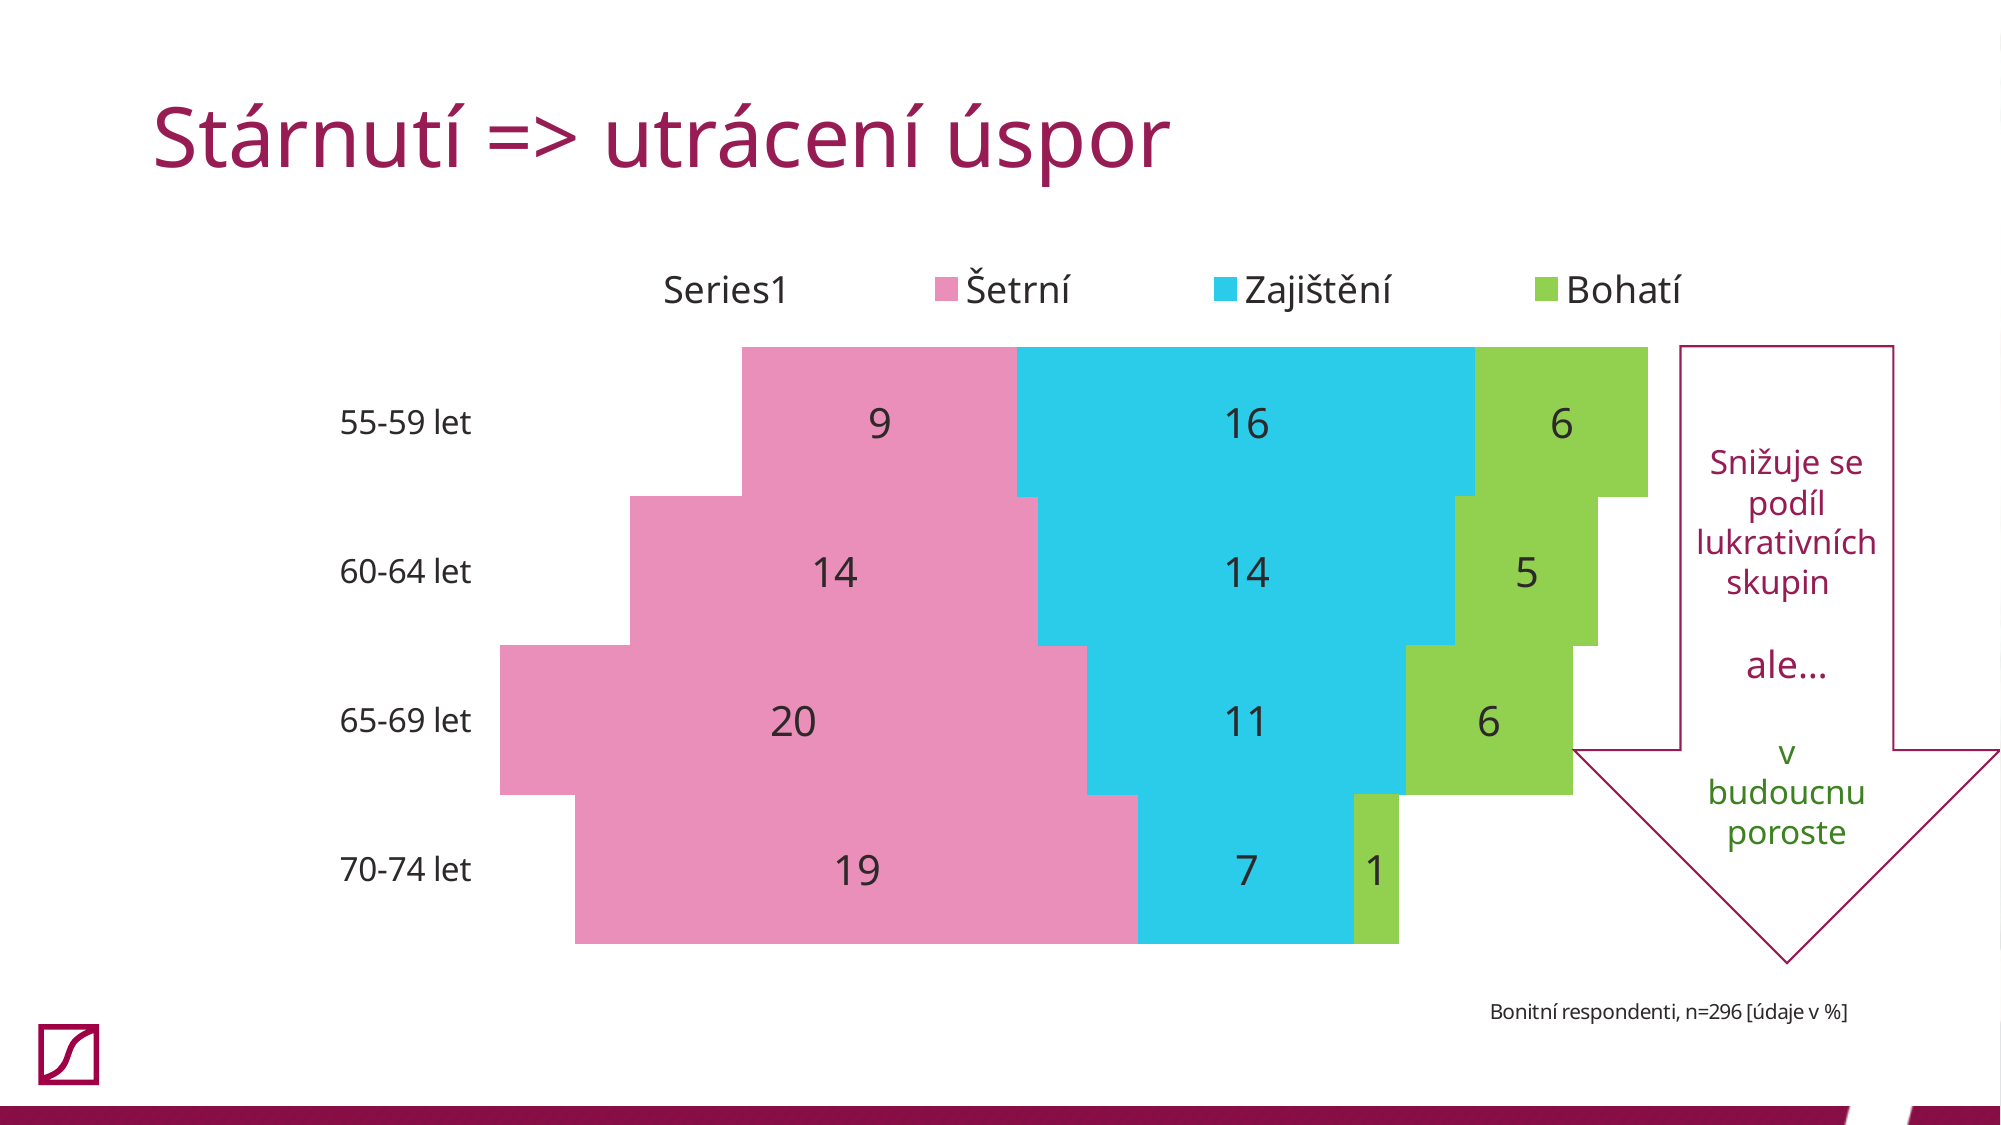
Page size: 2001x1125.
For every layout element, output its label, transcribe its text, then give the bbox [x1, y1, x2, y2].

picture [0, 0, 2001, 1125]
chart [137, 247, 1863, 1048]
title Stárnutí => utrácení úspor [137, 59, 1863, 222]
text_box Snižuje se podíl lukrativních skupin ale… v budoucnu poroste [1863, 345, 2000, 889]
